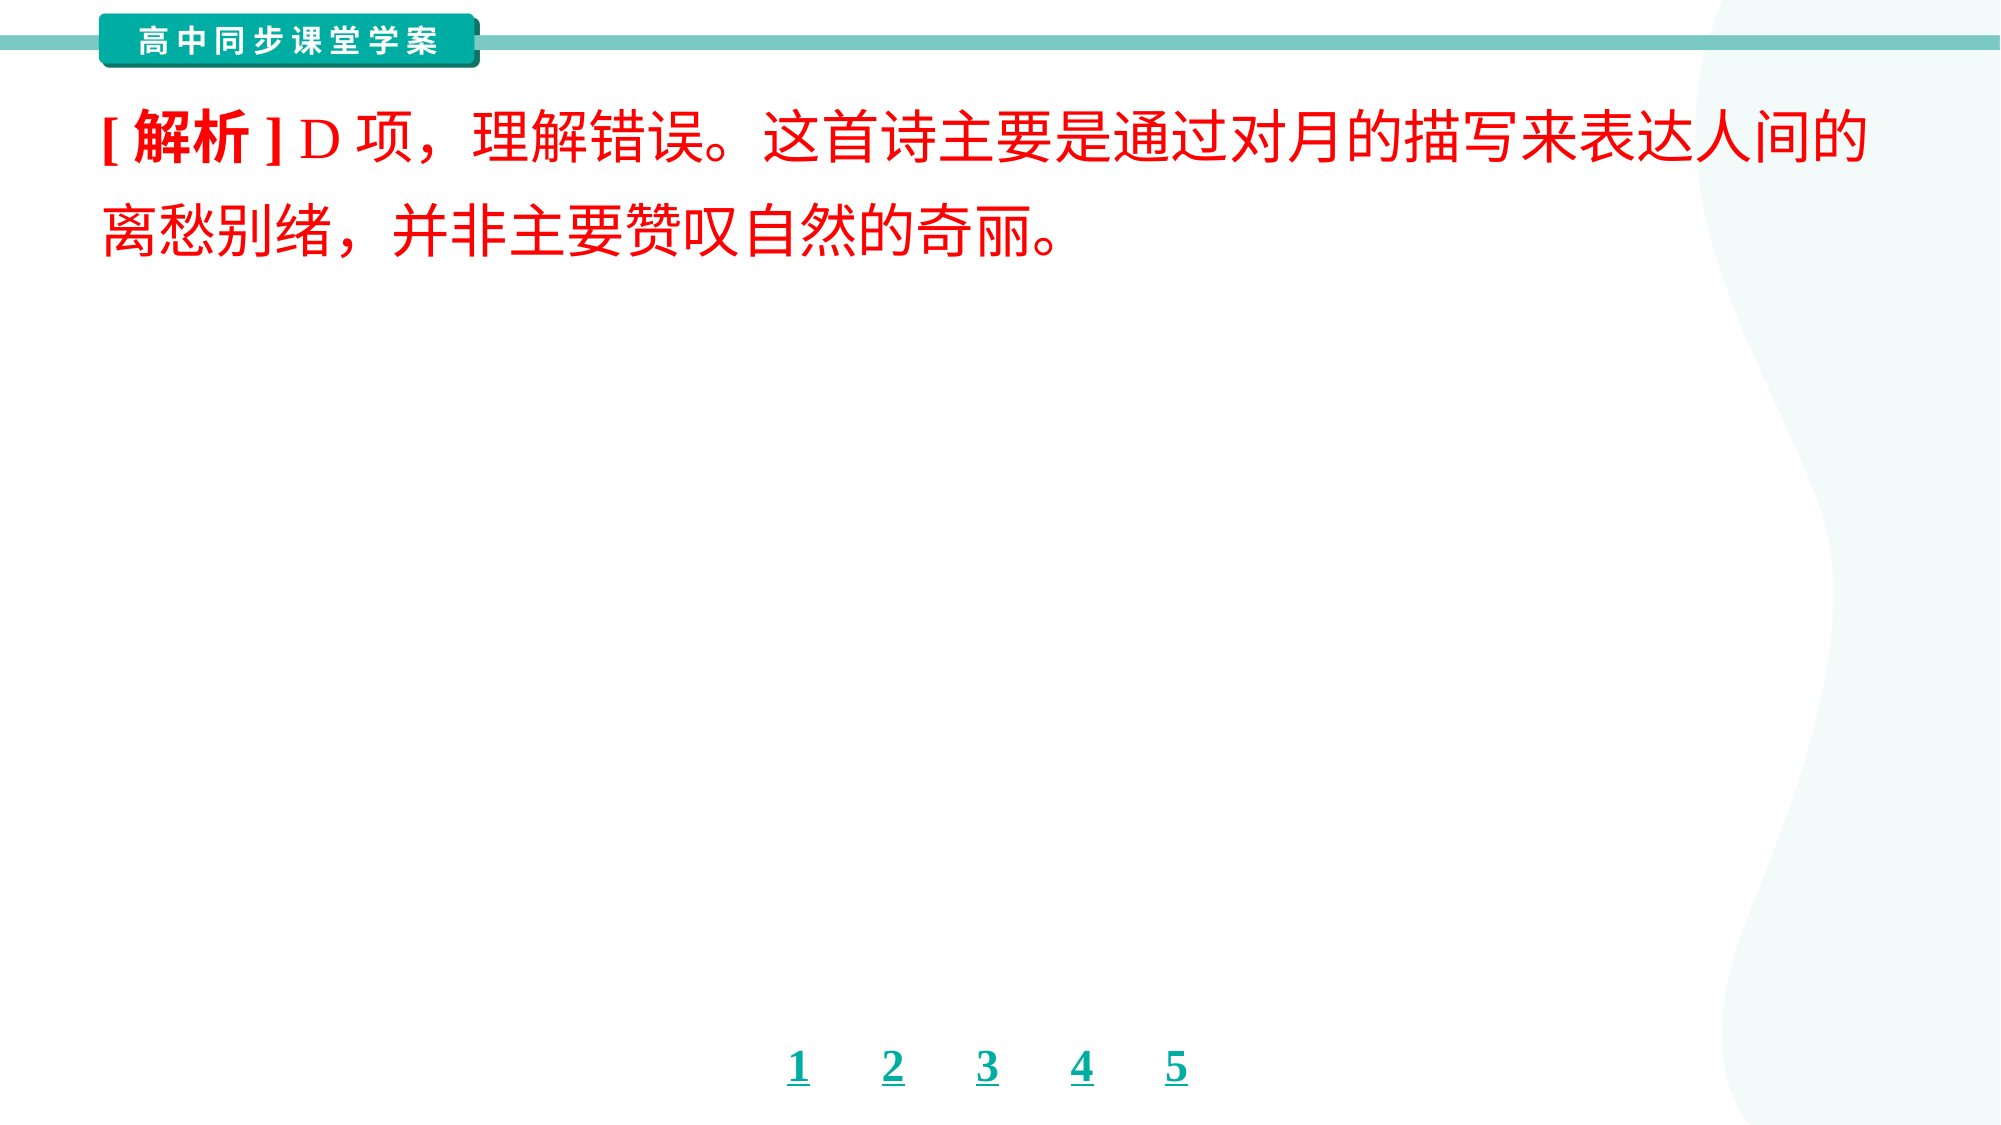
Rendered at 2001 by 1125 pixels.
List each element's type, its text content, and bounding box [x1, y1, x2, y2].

text_box [解析] D项，理解错误。这首诗主要是通过对月的描写来表达人间的 离愁别绪，并非主要赞叹自然的奇丽。 [100, 76, 1899, 265]
picture [0, 0, 2000, 1125]
